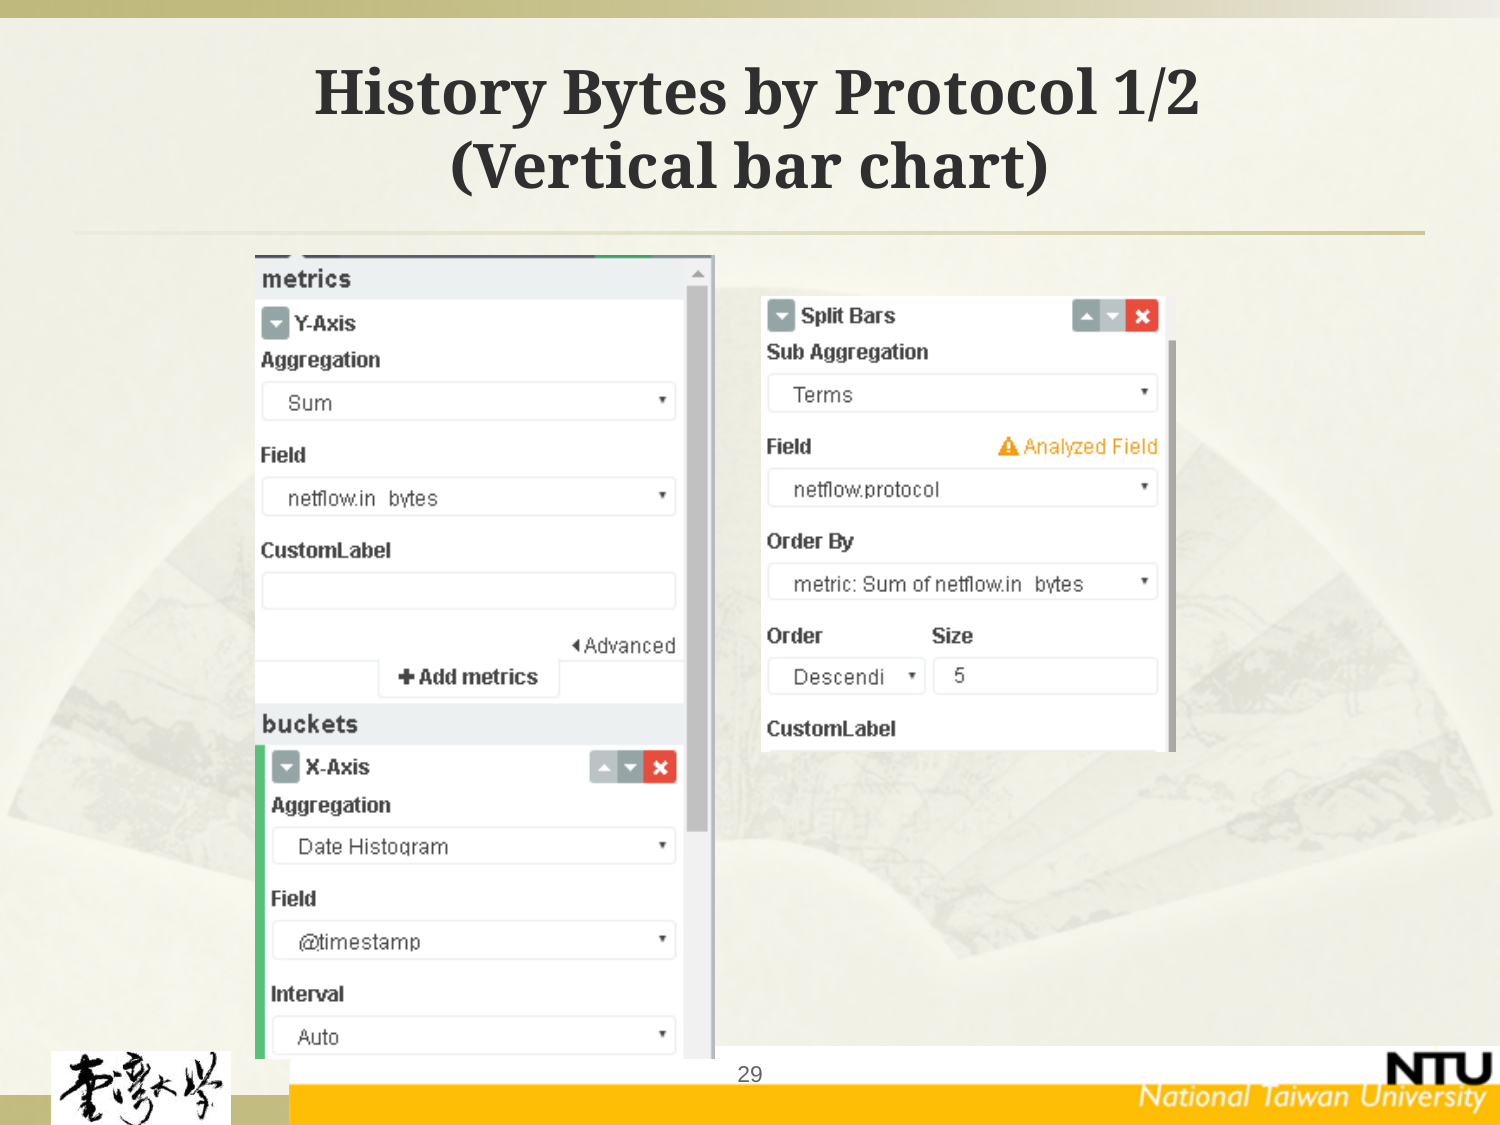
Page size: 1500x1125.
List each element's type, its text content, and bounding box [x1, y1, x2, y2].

picture [51, 1051, 231, 1125]
picture [255, 254, 1500, 1125]
picture [761, 296, 1176, 752]
title History Bytes by Protocol 1/2 (Vertical bar chart) [75, 45, 1425, 209]
slide_number 29 [675, 1050, 825, 1097]
